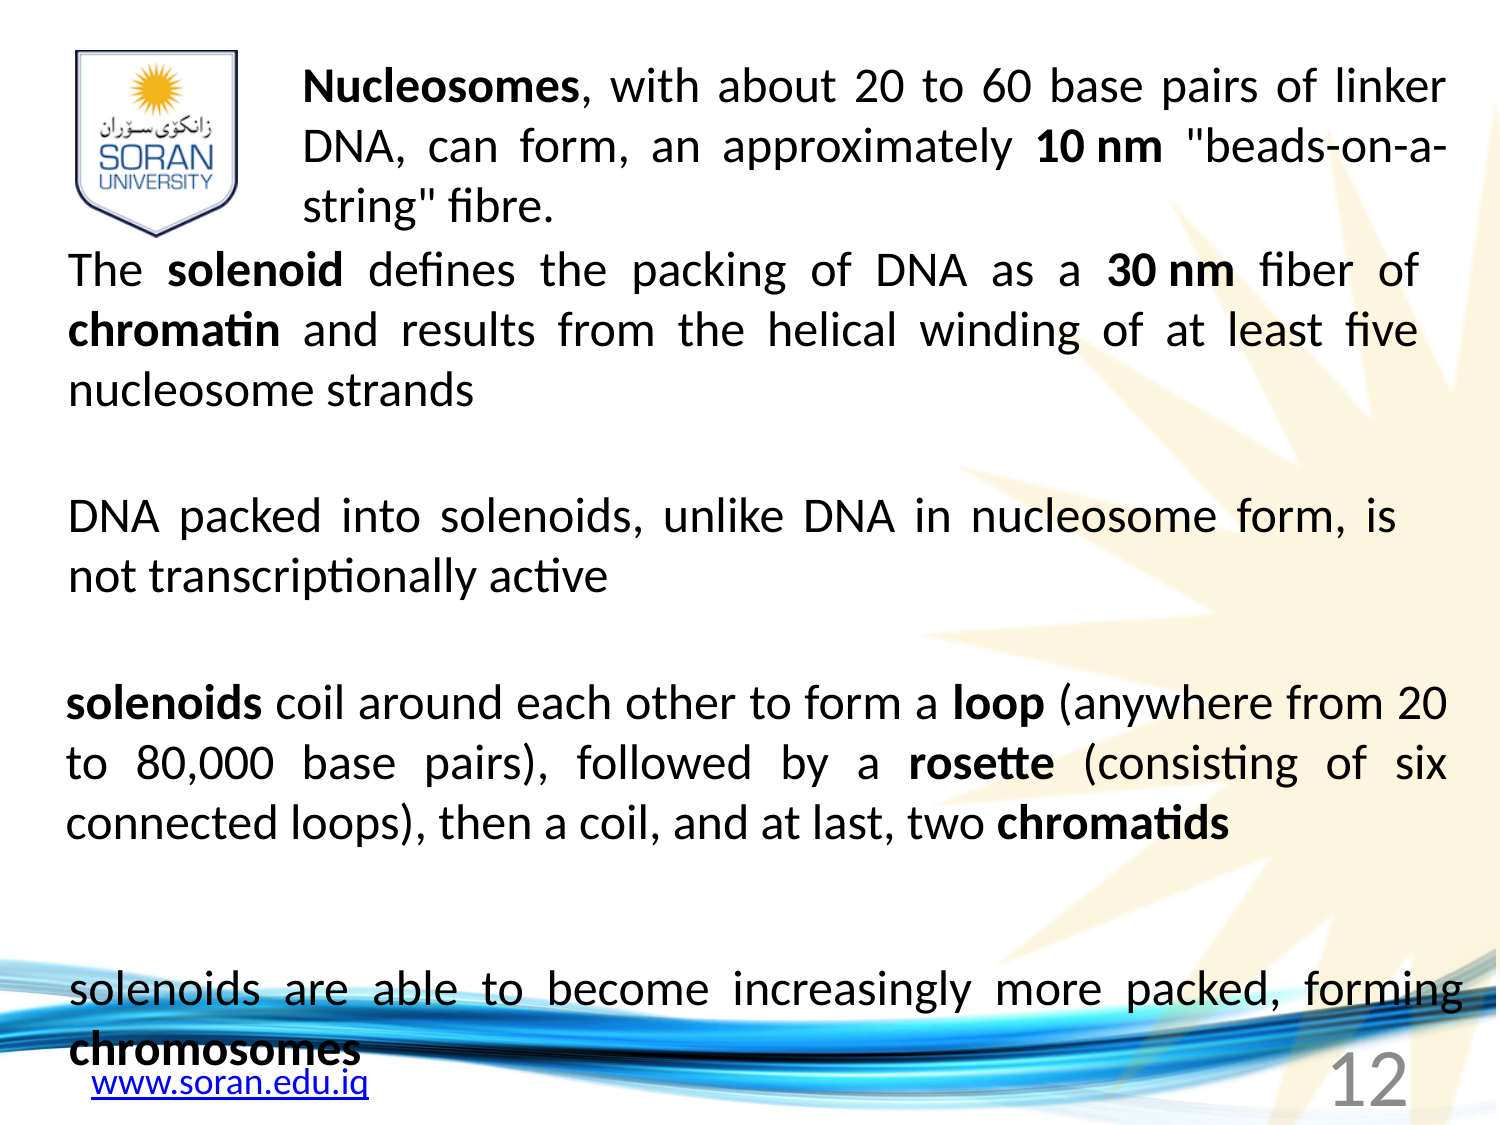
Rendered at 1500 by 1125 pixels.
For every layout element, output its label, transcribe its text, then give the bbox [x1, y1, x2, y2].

slide_number 12 [1074, 1042, 1425, 1103]
text_box DNA packed into solenoids, unlike DNA in nucleosome form, is not transcriptionally active [53, 474, 1413, 610]
text_box solenoids are able to become increasingly more packed, forming chromosomes [54, 948, 1480, 1084]
picture [0, 99, 1500, 1125]
picture [75, 50, 238, 228]
text_box solenoids coil around each other to form a loop (anywhere from 20 to 80,000 base pairs), followed by a rosette (consisting of six connected loops), then a coil, and at last, two chromatids [50, 662, 1463, 858]
text_box The solenoid defines the packing of DNA as a 30 nm fiber of chromatin and results from the helical winding of at least five nucleosome strands [53, 228, 1435, 424]
text_box Nucleosomes, with about 20 to 60 base pairs of linker DNA, can form, an approximately 10 nm "beads-on-a-string" fibre. [287, 45, 1463, 240]
